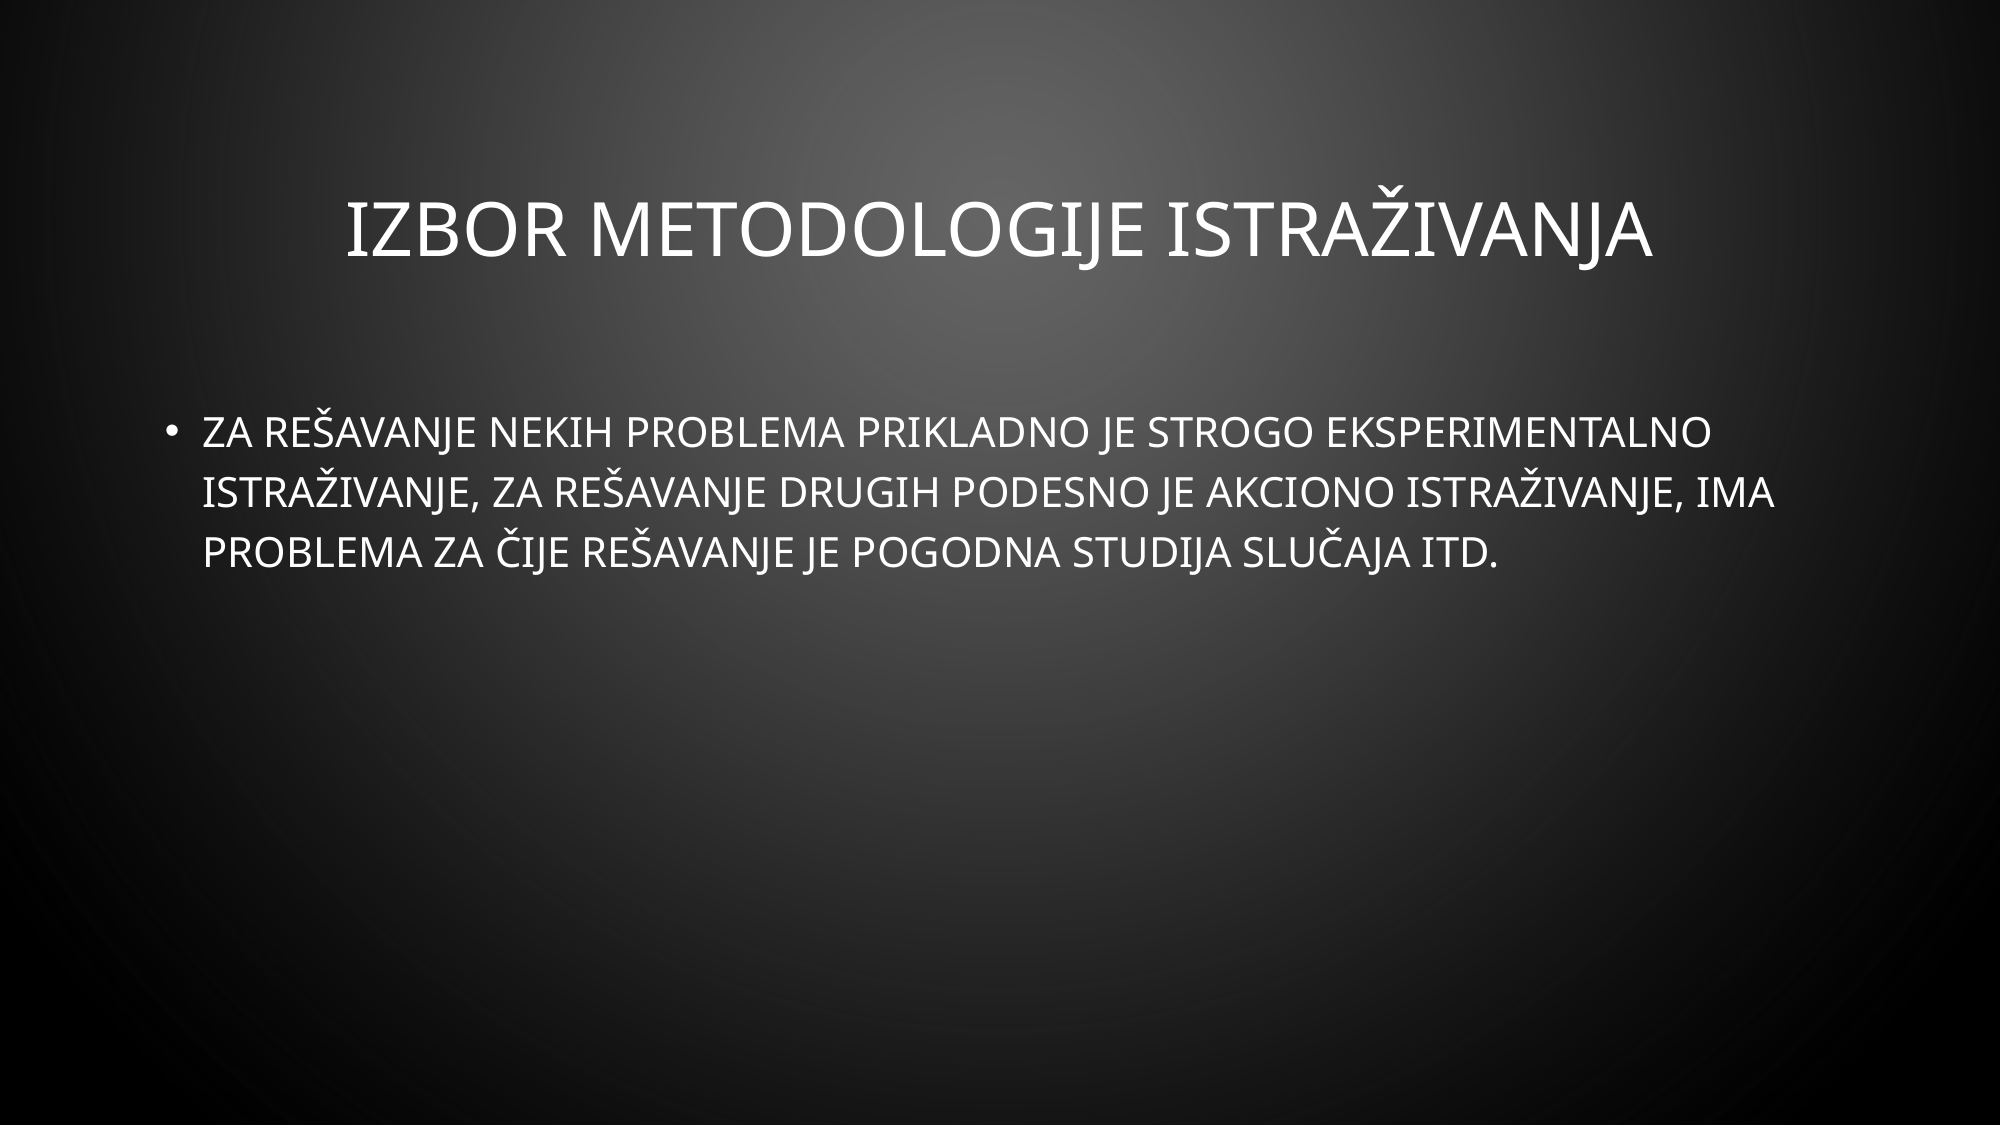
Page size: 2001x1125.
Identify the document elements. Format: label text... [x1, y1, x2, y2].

picture [0, 0, 2000, 1125]
list Za rešavanje nekih problema prikladno je strogo eksperimentalno istraživanje, za rešavanje drugih podesno je akciono istraživanje, ima problema za čije rešavanje je pogodna studija slučaja itd. [149, 388, 1851, 950]
title IZBOR METODOLOGIJE ISTRAŽIVANJA [149, 101, 1851, 364]
